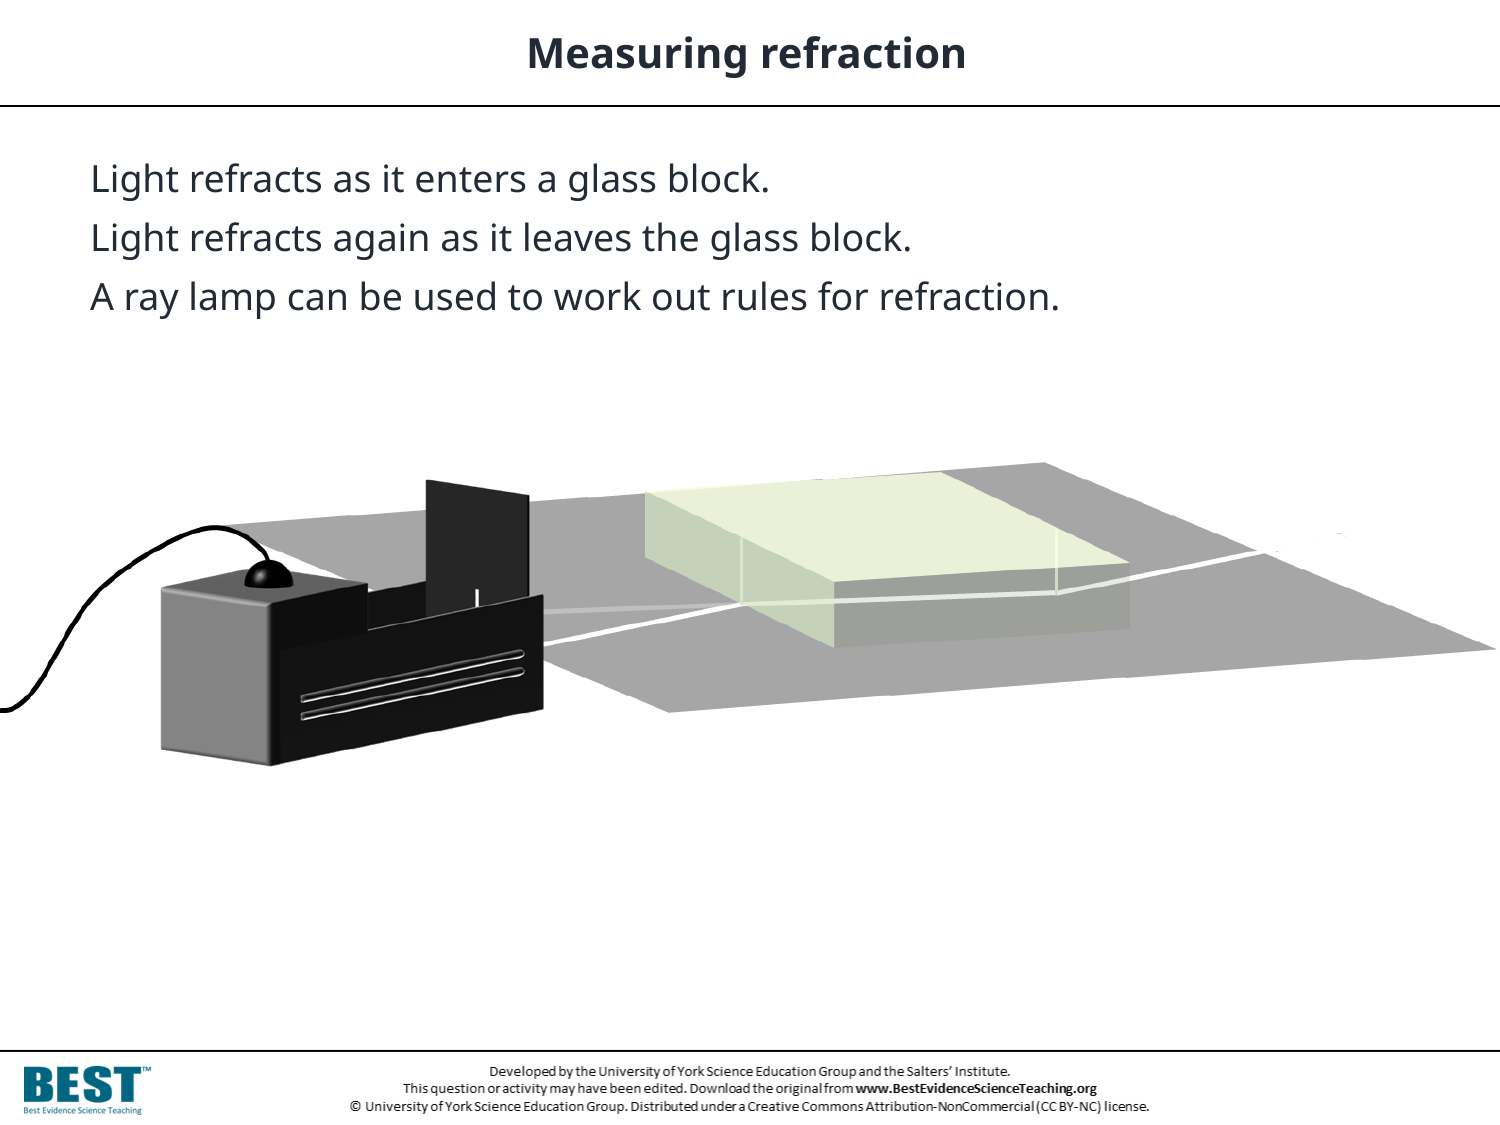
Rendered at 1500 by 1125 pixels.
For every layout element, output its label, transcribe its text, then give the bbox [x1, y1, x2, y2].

picture [0, 105, 1500, 1125]
text_box Measuring refraction [23, 4, 1471, 99]
